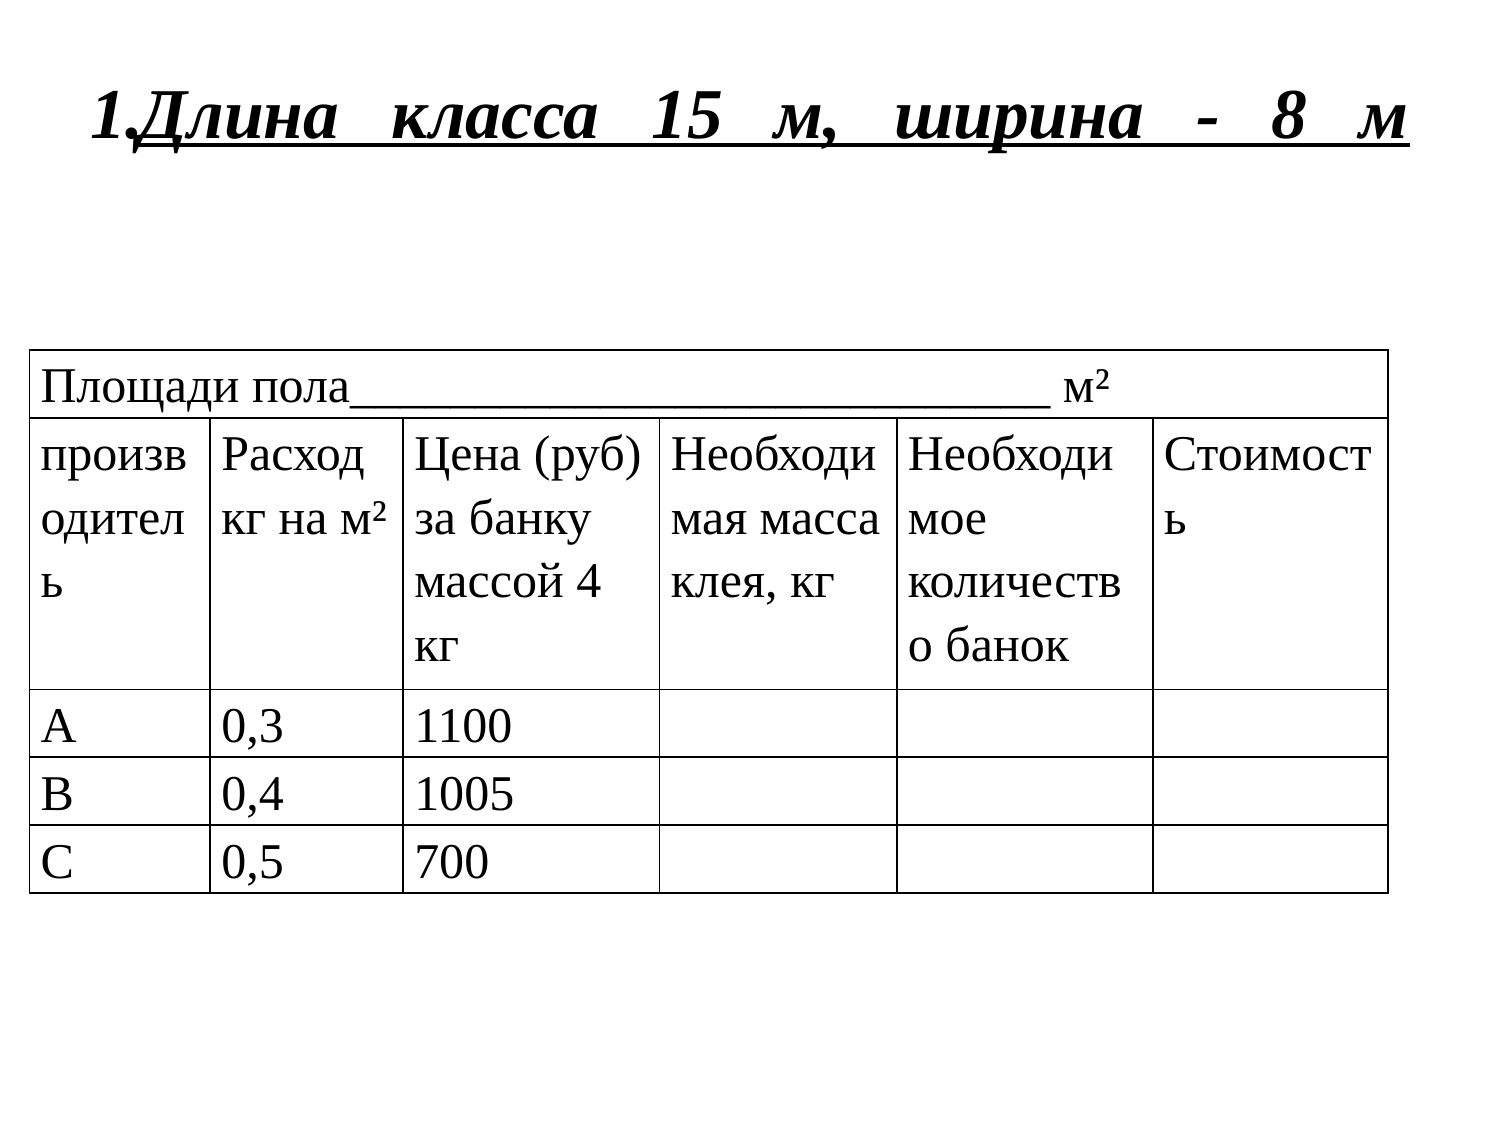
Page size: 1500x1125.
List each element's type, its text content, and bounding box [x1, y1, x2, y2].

table_cell [660, 826, 896, 892]
title Длина класса 15 м, ширина - 8 м [75, 45, 1425, 233]
table_cell [898, 826, 1152, 892]
table_cell С [30, 826, 209, 892]
table_cell Цена (руб) за банку массой 4 кг [404, 419, 659, 689]
table_cell 1005 [404, 758, 659, 824]
table_cell [1154, 826, 1387, 892]
table_cell 0,4 [211, 758, 402, 824]
table_cell 1100 [404, 690, 659, 756]
table_cell [1154, 758, 1387, 824]
table_header Площади пола____________________________ м² [30, 351, 1387, 417]
table_cell 700 [404, 826, 659, 892]
table_cell В [30, 758, 209, 824]
table_cell [898, 690, 1152, 756]
table_cell [1154, 690, 1387, 756]
table_cell Необходимая масса клея, кг [660, 419, 896, 689]
table_cell Стоимость [1154, 419, 1387, 689]
table_cell 0,5 [211, 826, 402, 892]
table_cell [898, 758, 1152, 824]
table_cell 0,3 [211, 690, 402, 756]
table_cell Расход кг на м² [211, 419, 402, 689]
table_cell [660, 690, 896, 756]
table_cell А [30, 690, 209, 756]
table_cell производитель [30, 419, 209, 689]
table_cell [660, 758, 896, 824]
table_cell Необходимое количество банок [898, 419, 1152, 689]
